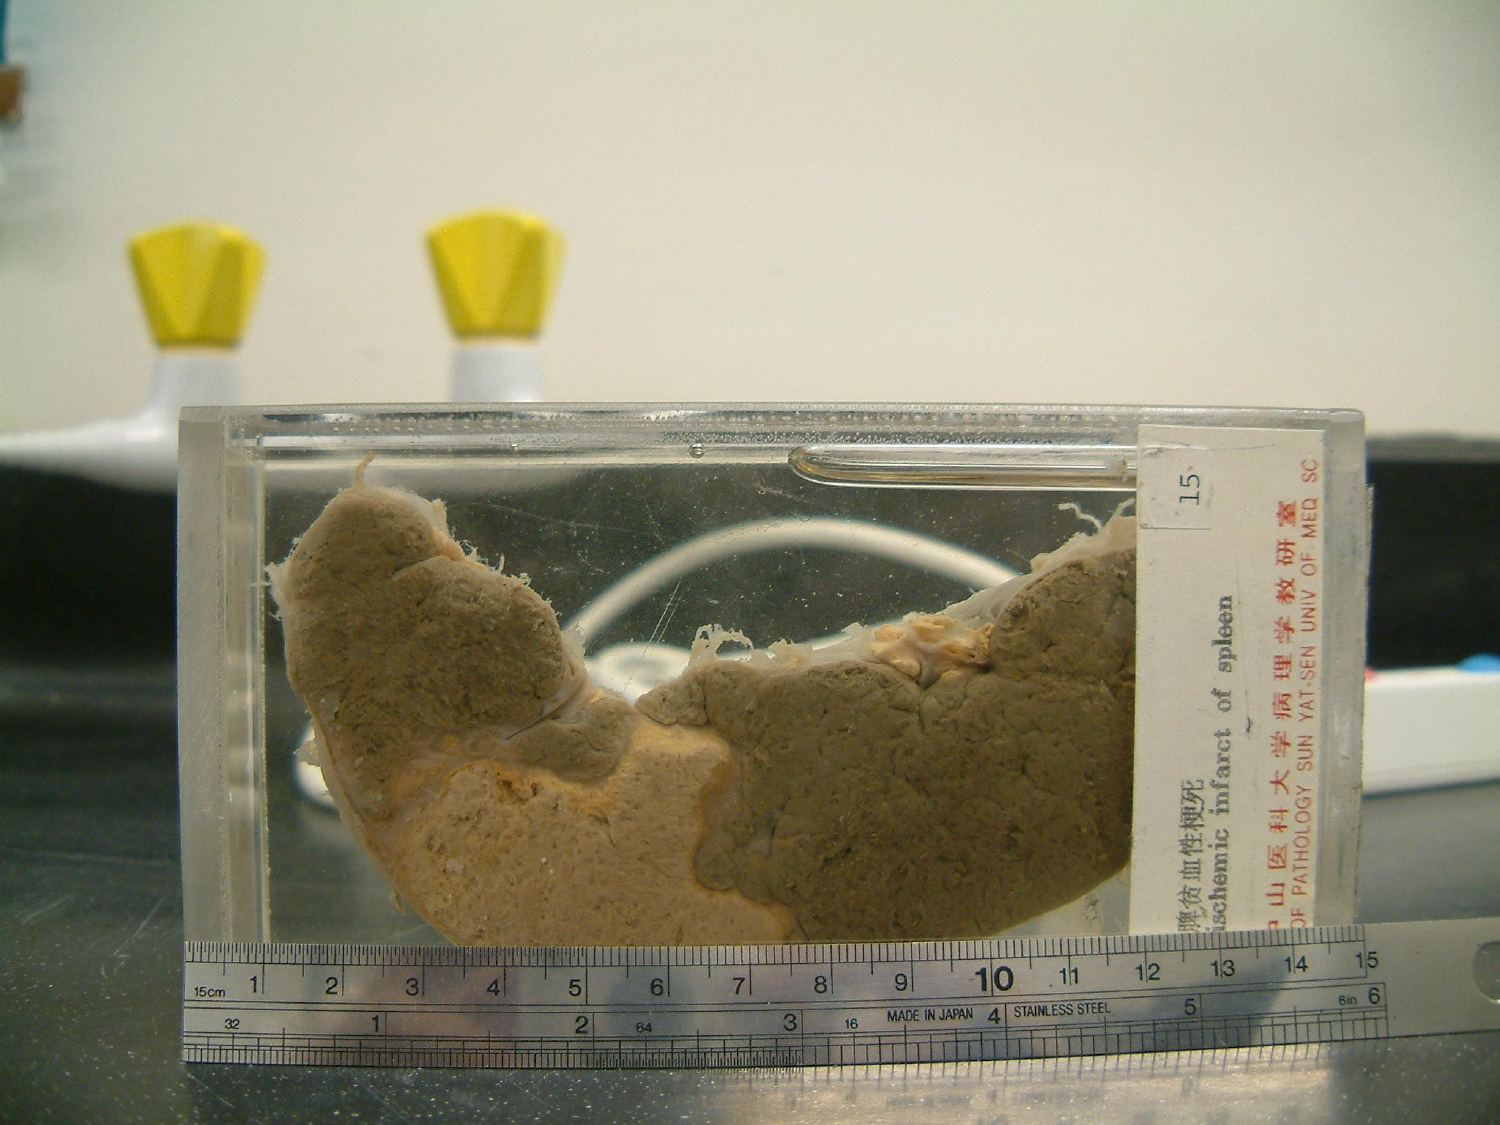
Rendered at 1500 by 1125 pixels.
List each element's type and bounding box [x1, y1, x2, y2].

list [0, 0, 1500, 1125]
